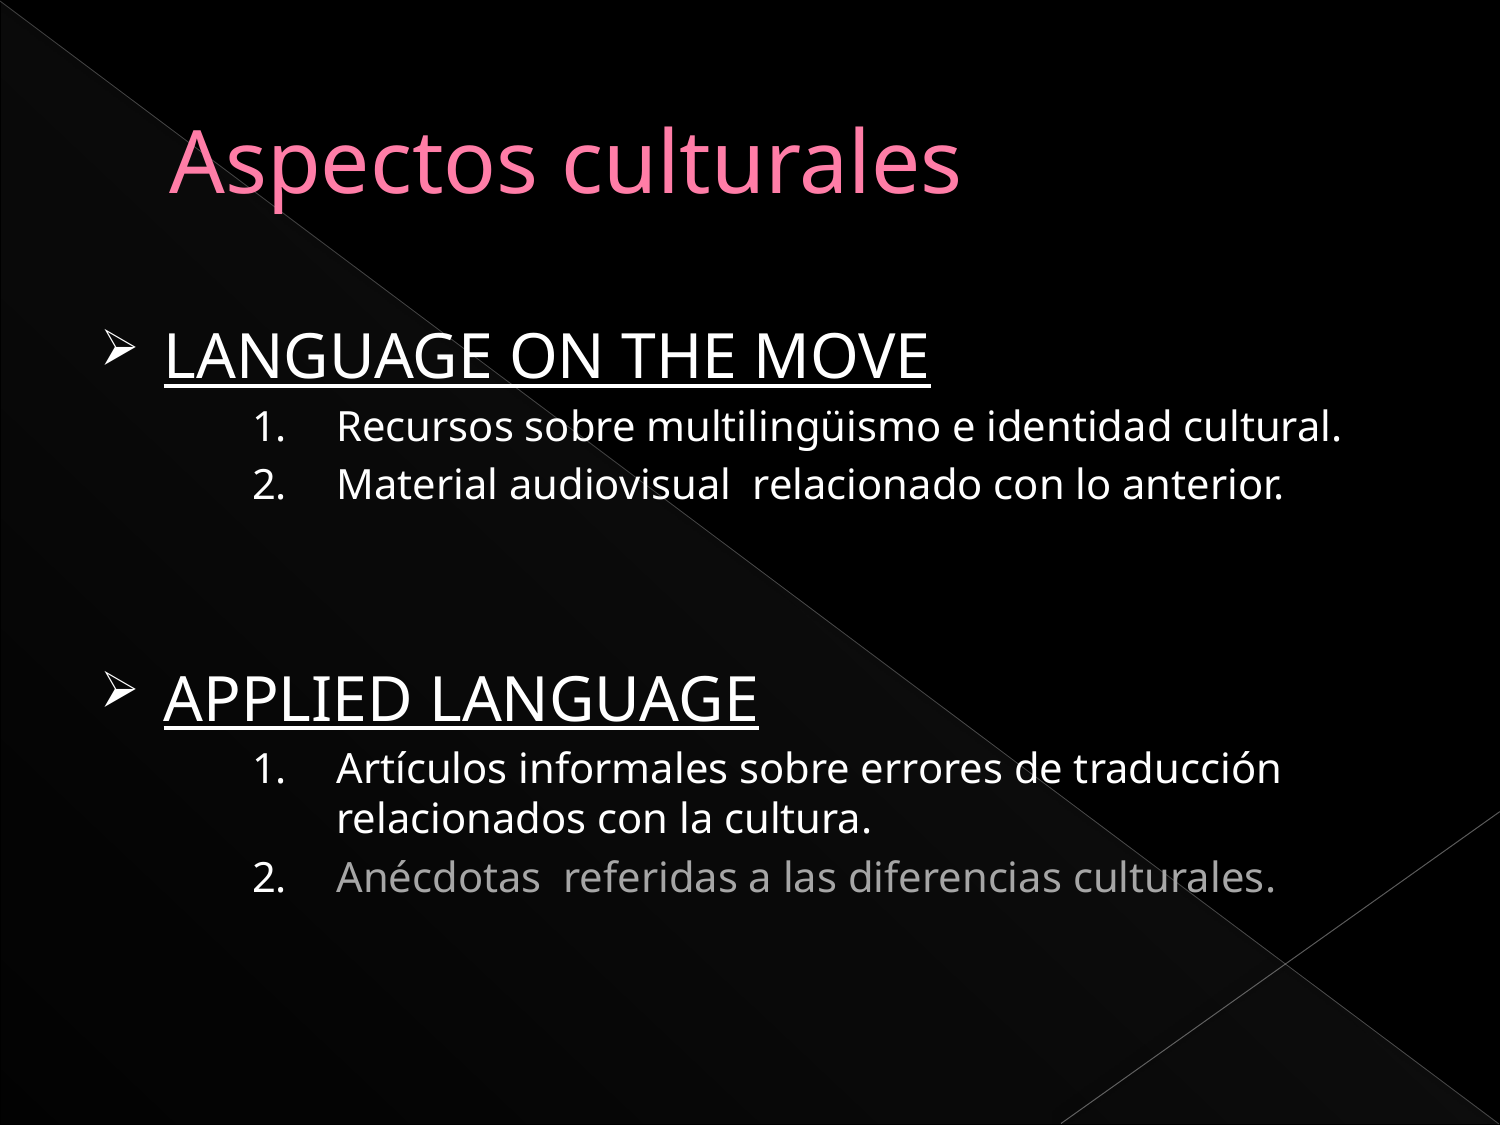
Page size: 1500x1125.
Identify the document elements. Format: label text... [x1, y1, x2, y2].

list LANGUAGE ON THE MOVE Recursos sobre multilingüismo e identidad cultural. Material audiovisual relacionado con lo anterior. APPLIED LANGUAGE Artículos informales sobre errores de traducción relacionados con la cultura. Anécdotas referidas a las diferencias culturales. [74, 308, 1426, 1060]
title Aspectos culturales [75, 43, 1425, 274]
